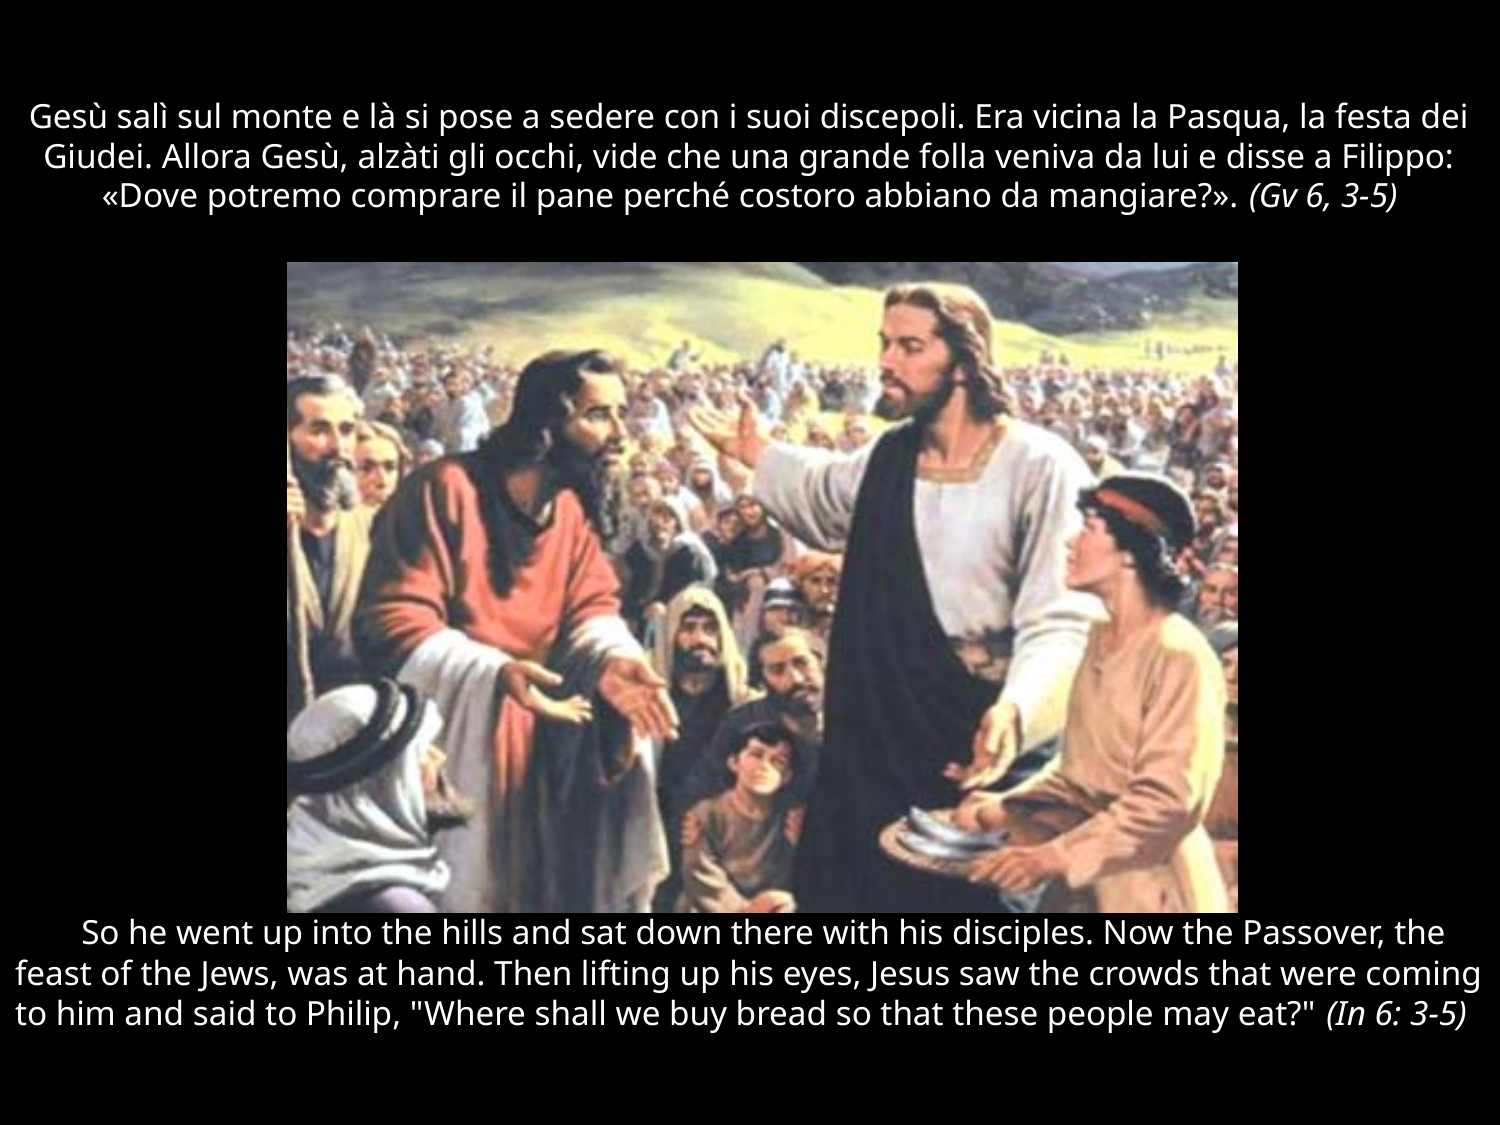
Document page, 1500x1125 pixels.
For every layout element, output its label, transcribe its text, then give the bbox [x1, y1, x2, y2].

picture [287, 262, 1238, 913]
text_box So he went up into the hills and sat down there with his disciples. Now the Passover, the feast of the Jews, was at hand. Then lifting up his eyes, Jesus saw the crowds that were coming to him and said to Philip, "Where shall we buy bread so that these people may eat?" (In 6: 3-5) [0, 899, 1500, 1040]
text_box Gesù salì sul monte e là si pose a sedere con i suoi discepoli. Era vicina la Pasqua, la festa dei Giudei. Allora Gesù, alzàti gli occhi, vide che una grande folla veniva da lui e disse a Filippo: «Dove potremo comprare il pane perché costoro abbiano da mangiare?». (Gv 6, 3-5) [0, 87, 1500, 222]
